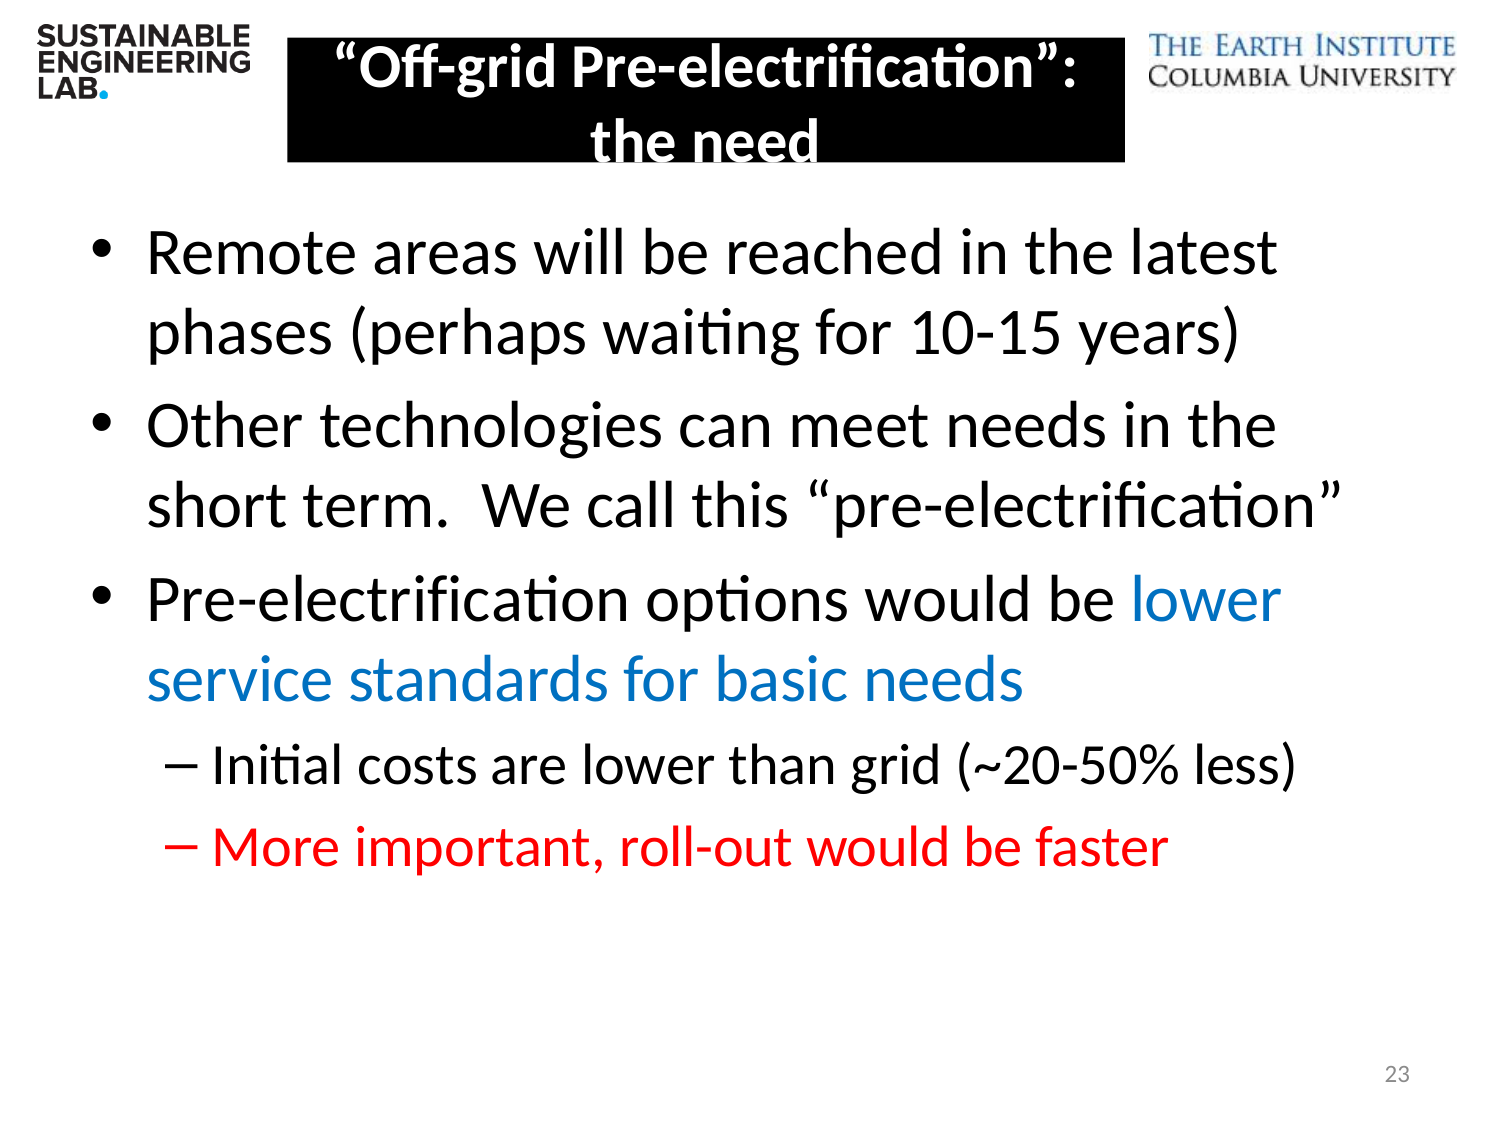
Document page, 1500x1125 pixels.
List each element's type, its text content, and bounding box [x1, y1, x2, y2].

slide_number 23 [1074, 1042, 1425, 1103]
picture [37, 24, 250, 99]
list Remote areas will be reached in the latest phases (perhaps waiting for 10-15 years) Other technologies can meet needs in the short term. We call this “pre-electrification” Pre-electrification options would be lower service standards for basic needs Initial costs are lower than grid (~20-50% less) More important, roll-out would be faster [75, 200, 1425, 1088]
picture [1149, 31, 1457, 119]
text_box “Off-grid Pre-electrification”: the need [285, 35, 1127, 165]
